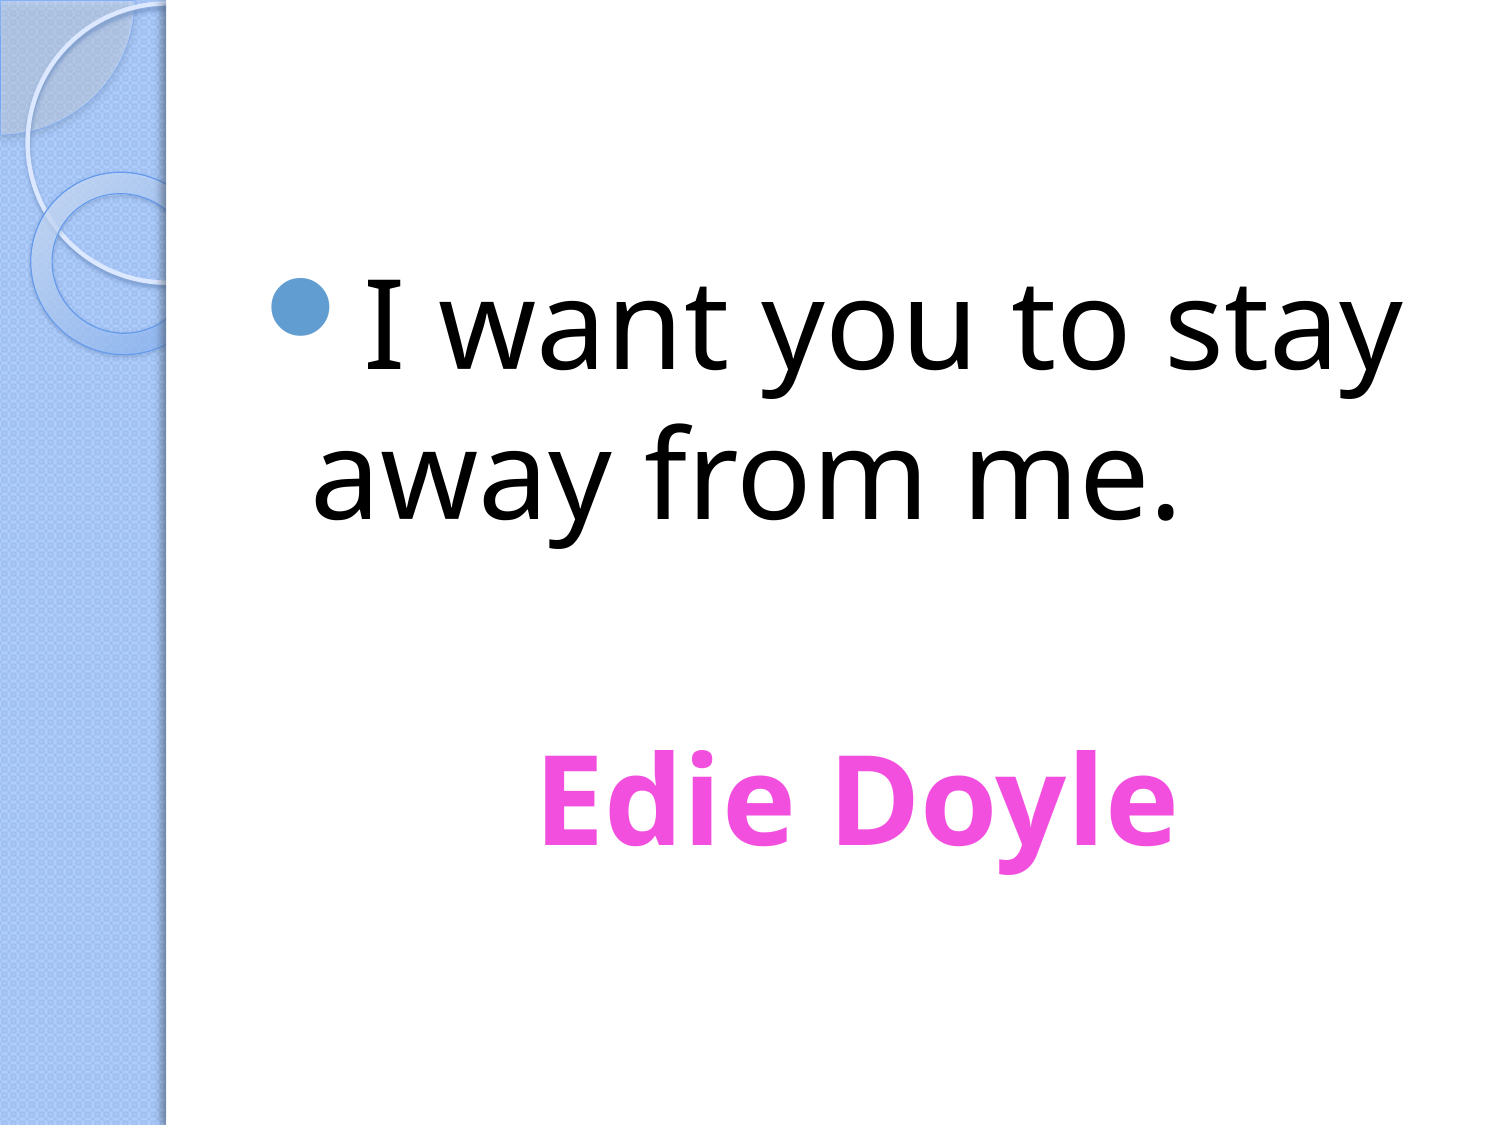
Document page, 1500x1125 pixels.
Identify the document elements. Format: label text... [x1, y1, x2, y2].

list I want you to stay away from me. Edie Doyle [235, 237, 1466, 1025]
